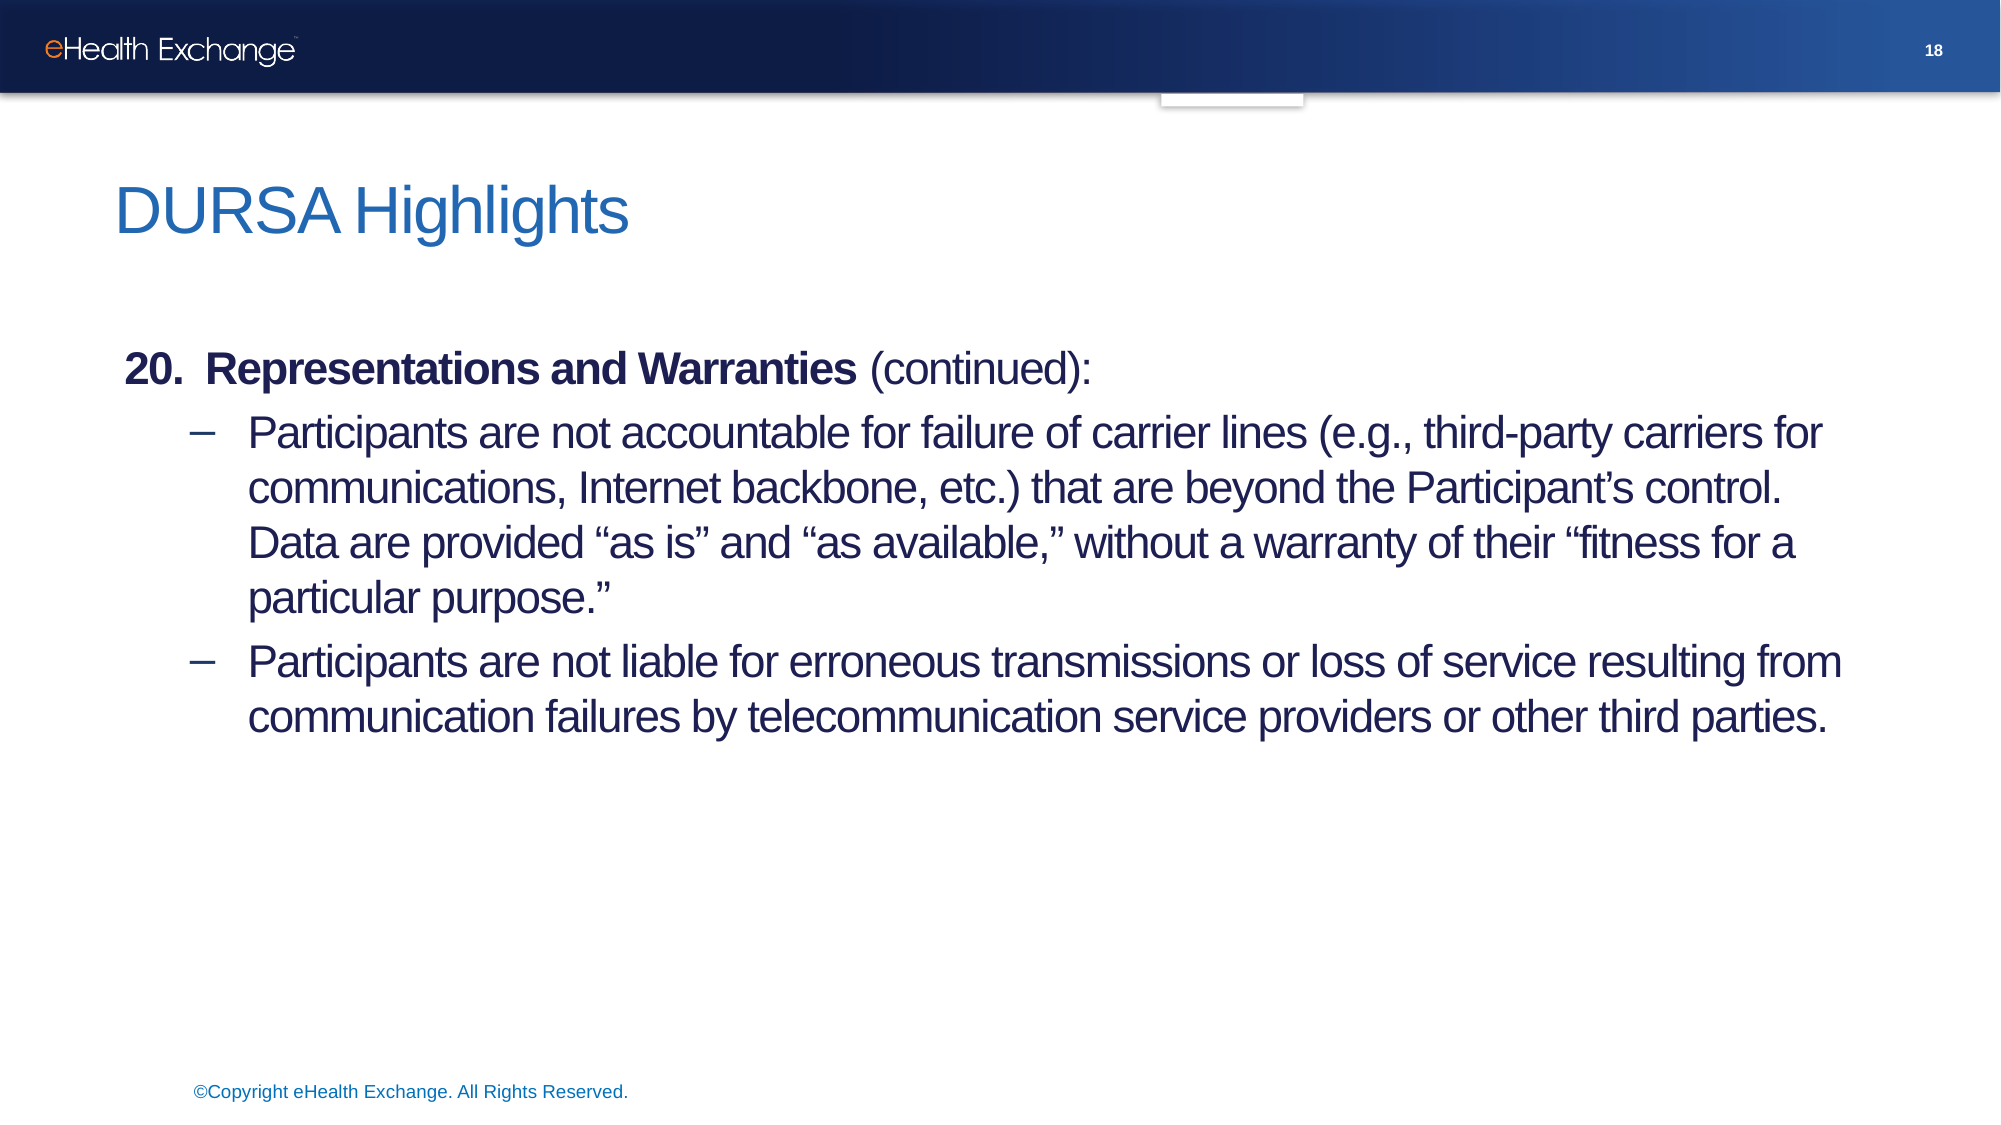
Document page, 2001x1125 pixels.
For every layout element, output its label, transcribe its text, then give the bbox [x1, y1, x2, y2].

title DURSA Highlights [99, 159, 1900, 305]
list 20. Representations and Warranties (continued): Participants are not accountable for failure of carrier lines (e.g., third-party carriers for communications, Internet backbone, etc.) that are beyond the Participant’s control. Data are provided “as is” and “as available,” without a warranty of their “fitness for a particular purpose.” Participants are not liable for erroneous transmissions or loss of service resulting from communication failures by telecommunication service providers or other third parties. [99, 330, 1900, 1001]
slide_number 18 [1891, 32, 1958, 93]
footer ©Copyright eHealth Exchange. All Rights Reserved. [178, 1057, 978, 1125]
picture [15, 21, 316, 82]
